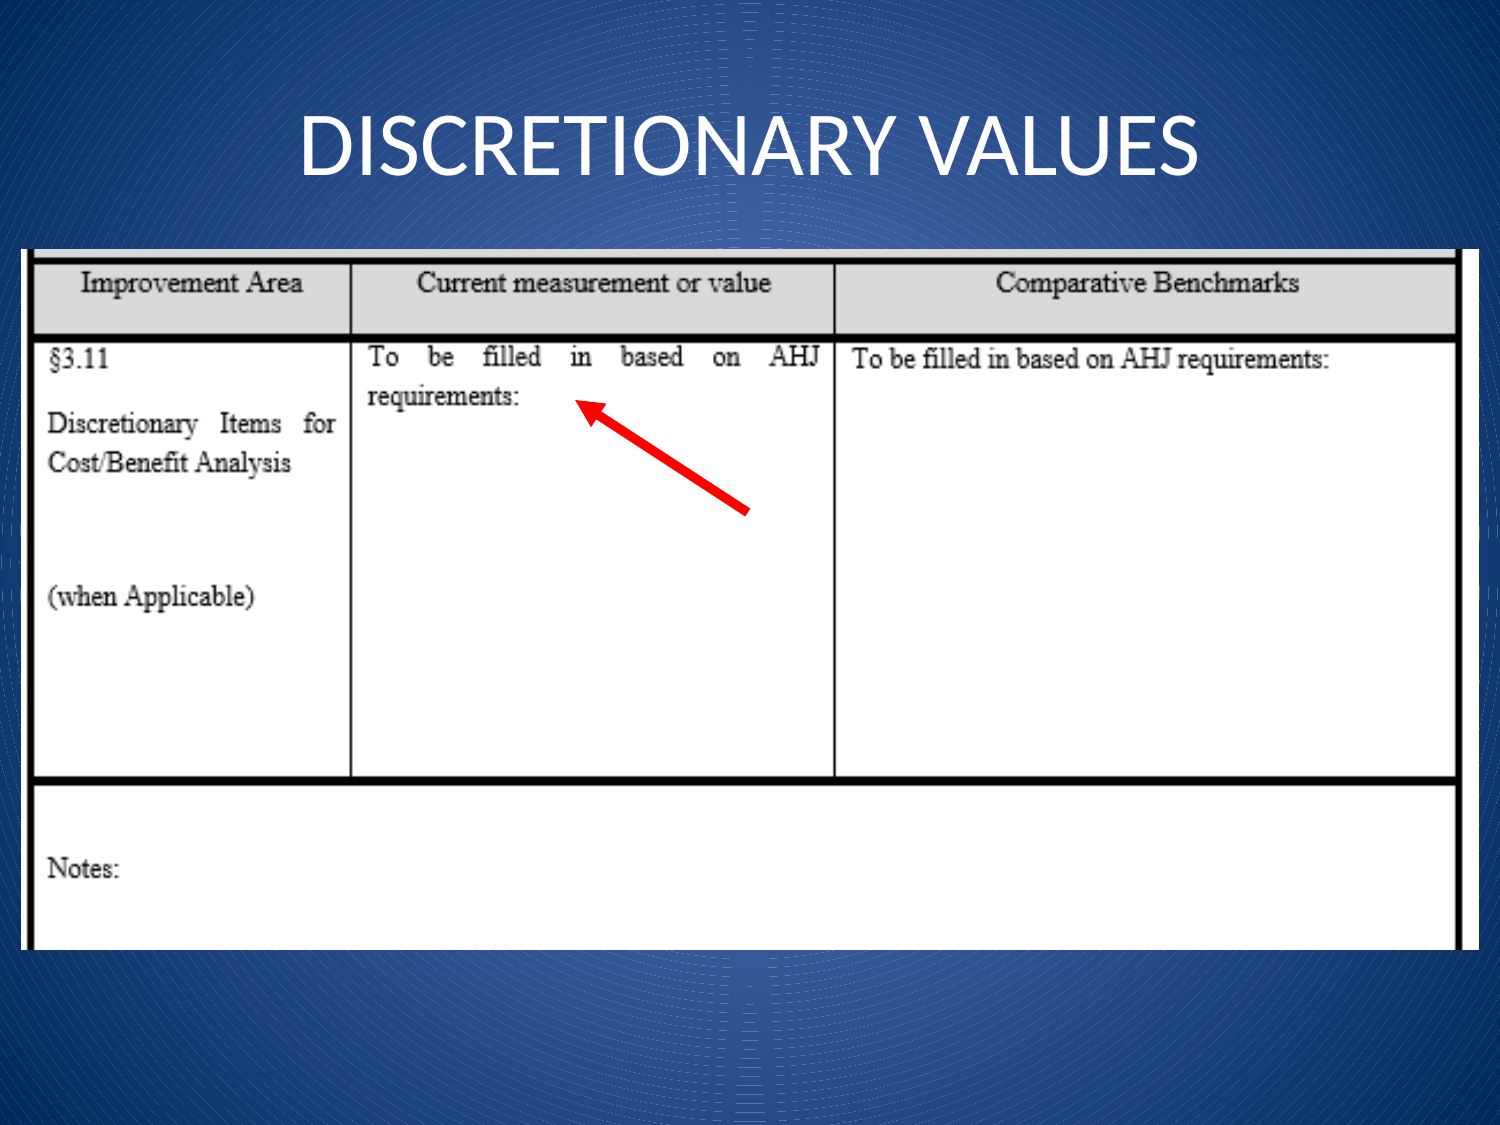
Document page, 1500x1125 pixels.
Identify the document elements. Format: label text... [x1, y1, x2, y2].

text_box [574, 399, 748, 513]
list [20, 249, 1479, 951]
title Discretionary VALUES [75, 45, 1425, 233]
